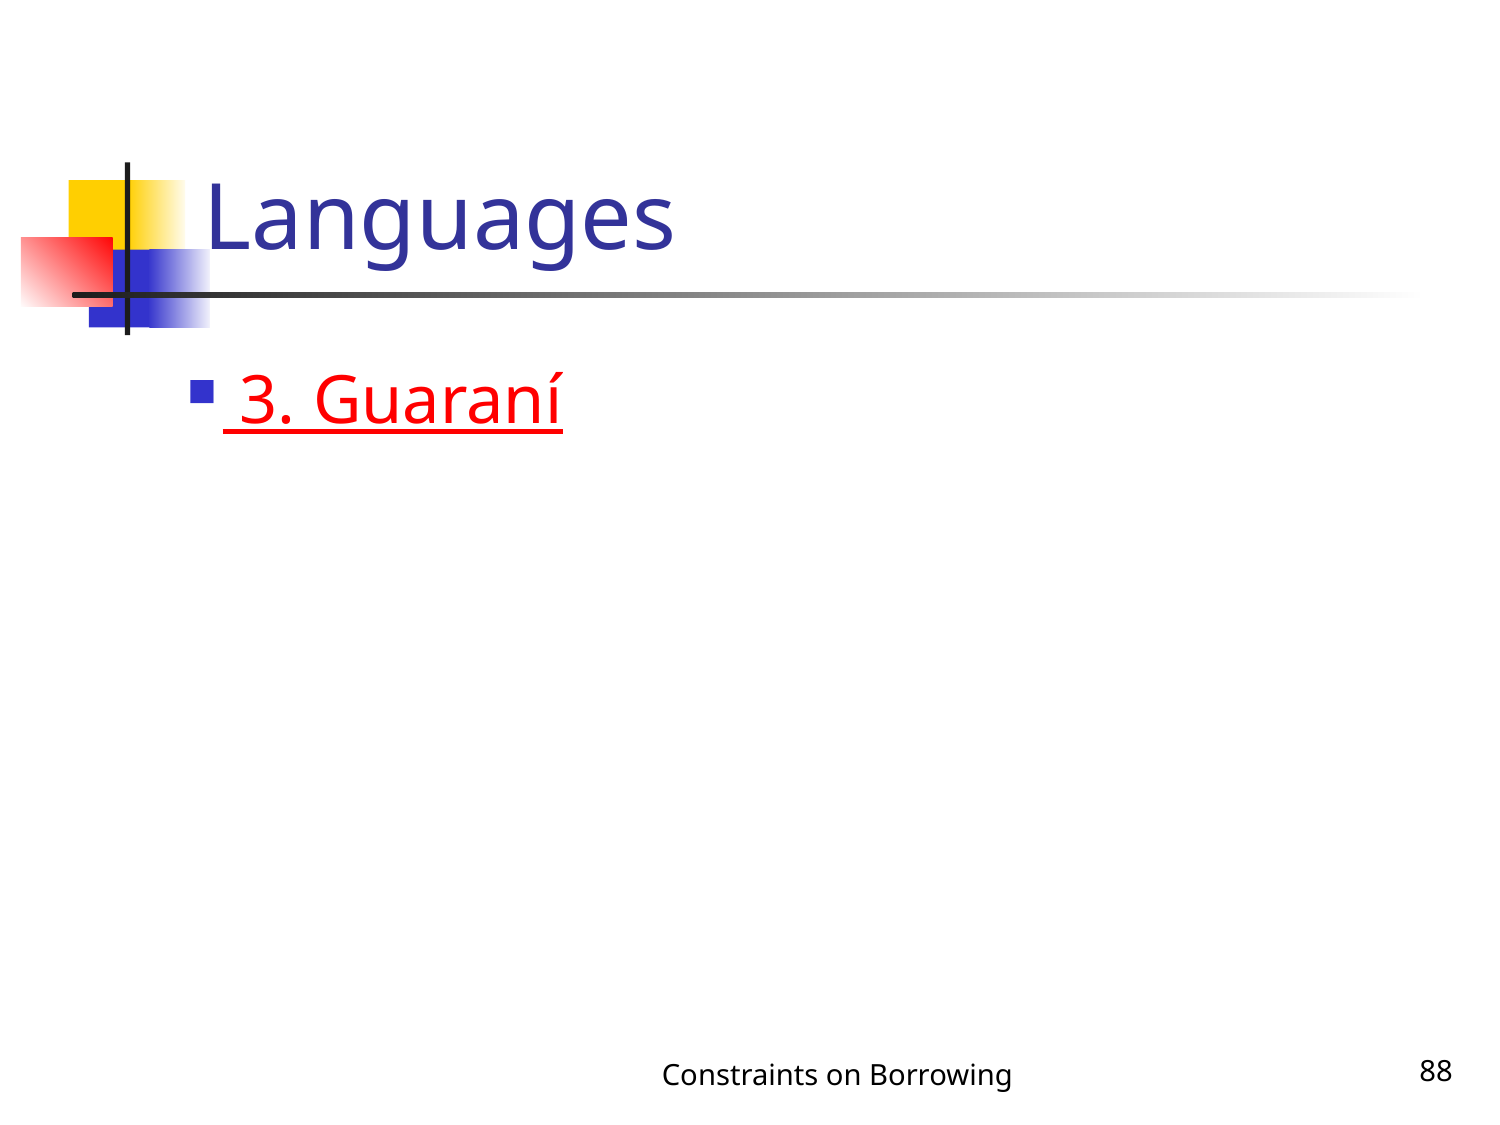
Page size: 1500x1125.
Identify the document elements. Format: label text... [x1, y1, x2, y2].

title Languages [188, 34, 1468, 276]
text_box 3. Guaraní [172, 349, 578, 445]
slide_number 88 [1154, 1023, 1468, 1100]
footer Constraints on Borrowing [599, 1023, 1076, 1100]
